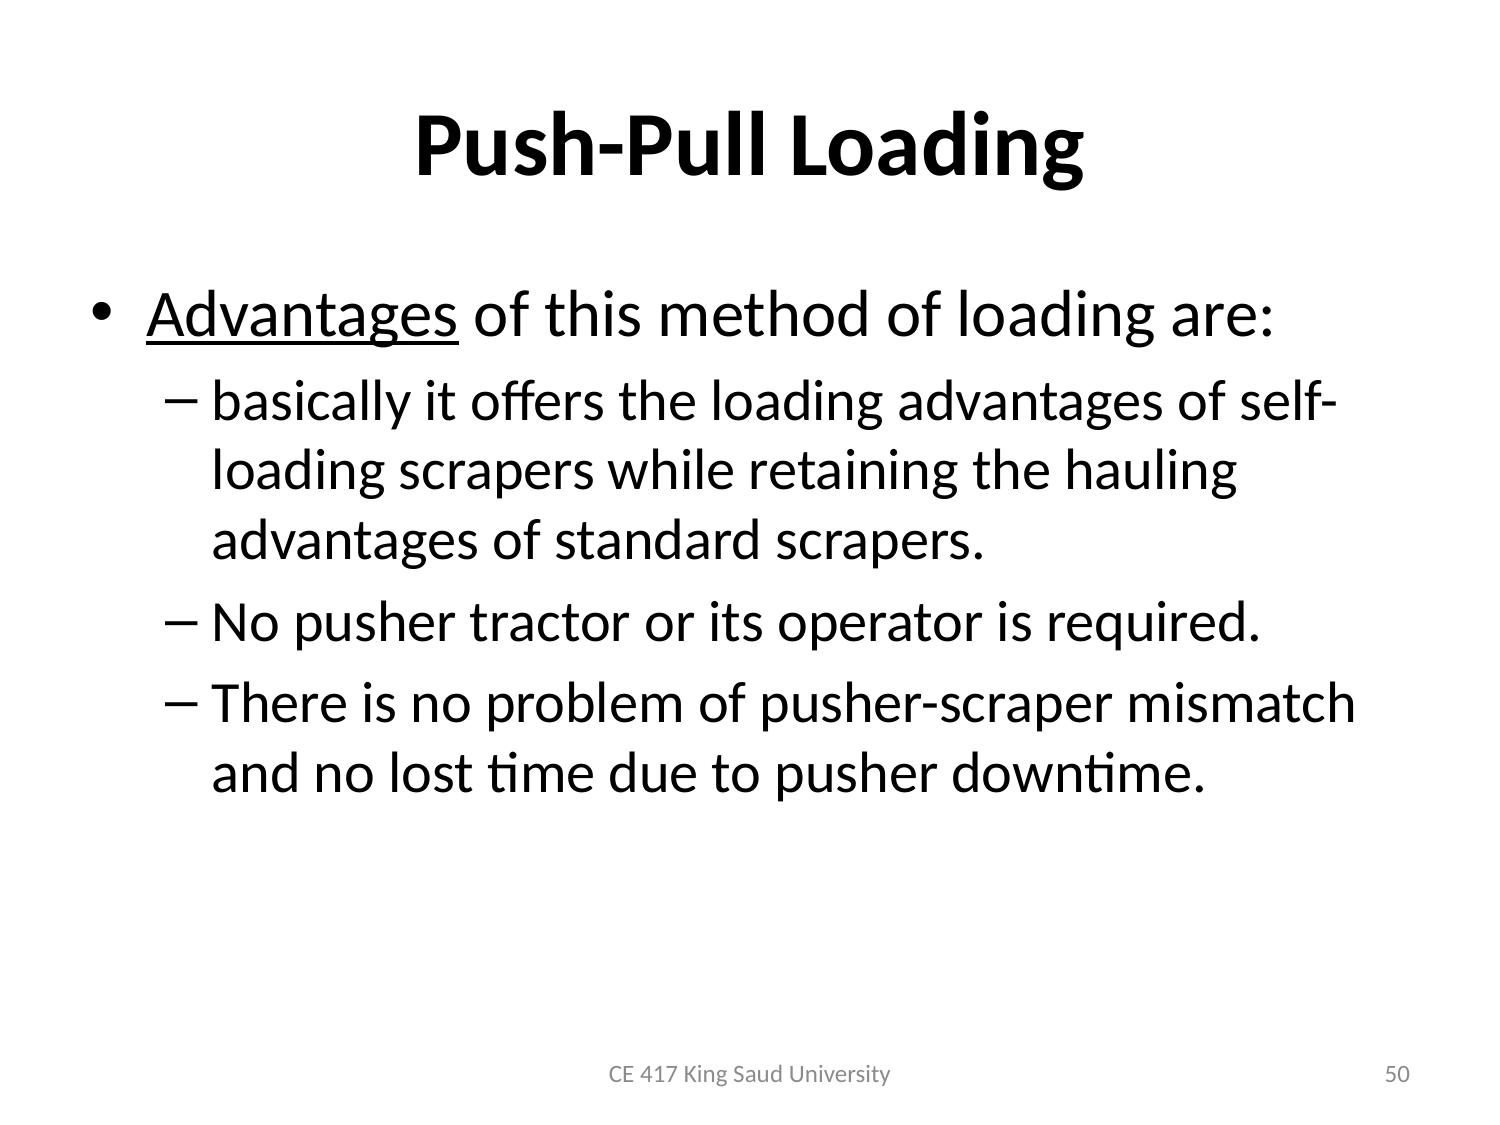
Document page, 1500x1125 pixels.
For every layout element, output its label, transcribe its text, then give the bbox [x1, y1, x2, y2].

list Advantages of this method of loading are: basically it offers the loading advantages of self-loading scrapers while retaining the hauling advantages of standard scrapers. No pusher tractor or its operator is required. There is no problem of pusher-scraper mismatch and no lost time due to pusher downtime. [75, 262, 1425, 1005]
slide_number 50 [1074, 1042, 1425, 1103]
footer CE 417 King Saud University [512, 1042, 988, 1103]
title Push-Pull Loading [75, 45, 1425, 233]
